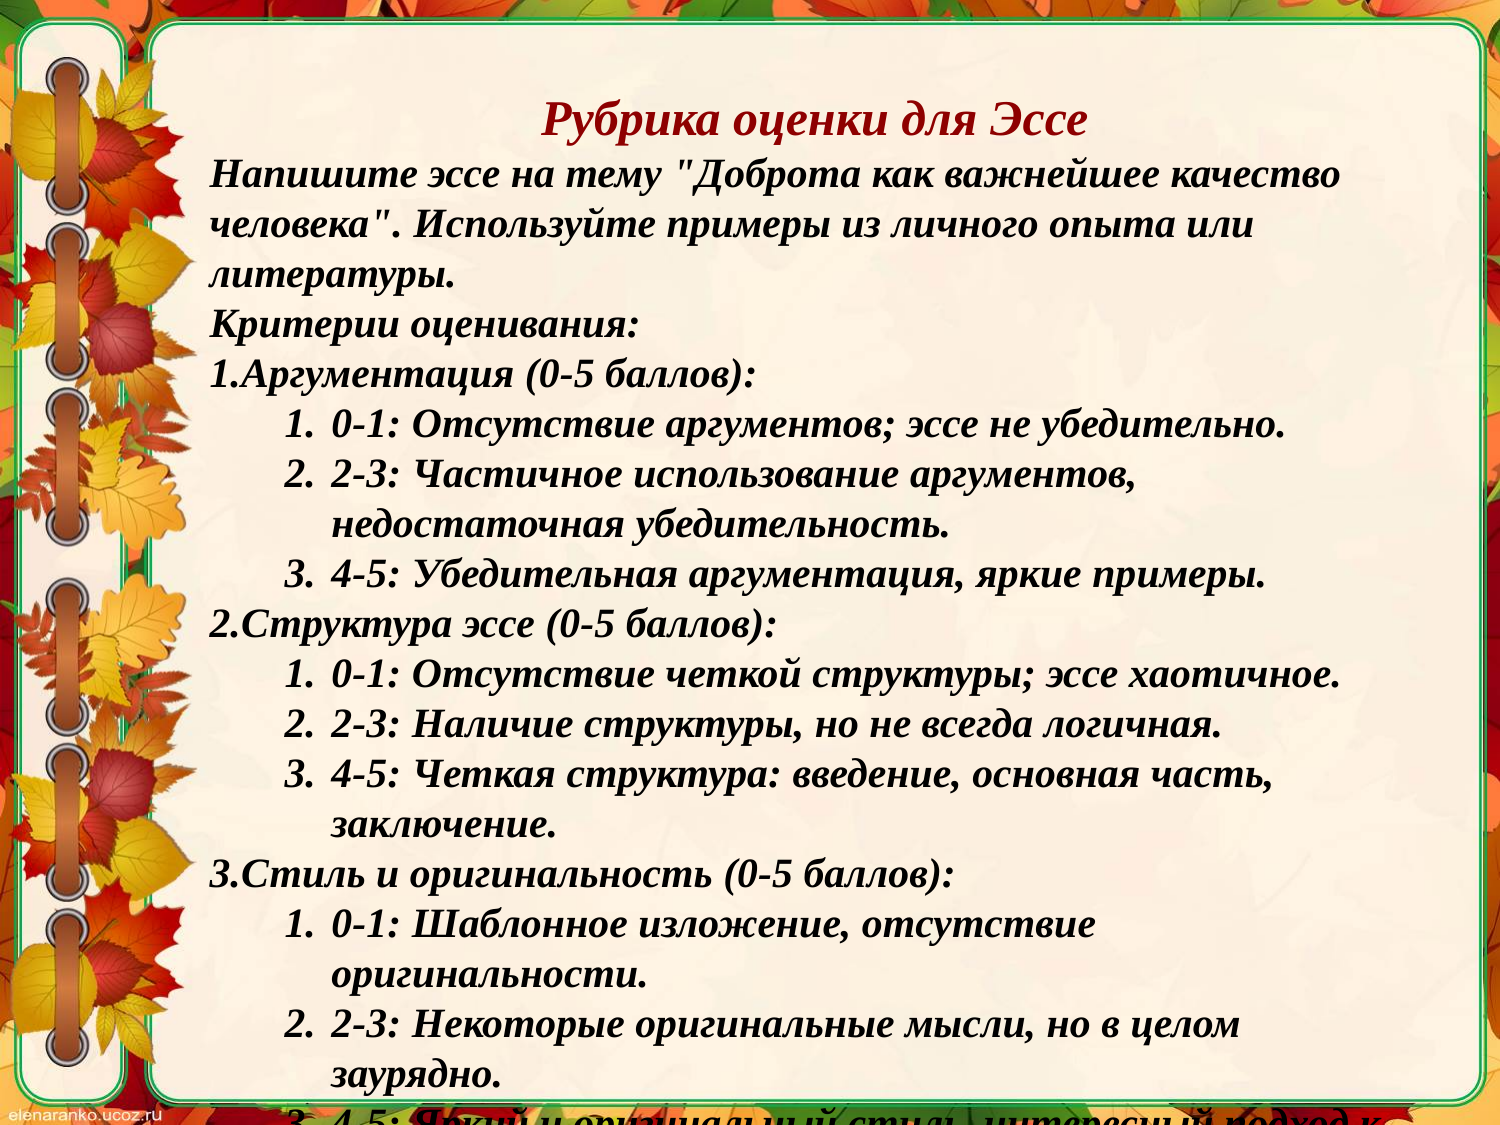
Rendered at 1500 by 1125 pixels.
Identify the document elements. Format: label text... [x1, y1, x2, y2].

text_box Рубрика оценки для Эссе Напишите эссе на тему "Доброта как важнейшее качество человека". Используйте примеры из личного опыта или литературы. Критерии оценивания: Аргументация (0-5 баллов): 0-1: Отсутствие аргументов; эссе не убедительно. 2-3: Частичное использование аргументов, недостаточная убедительность. 4-5: Убедительная аргументация, яркие примеры. Структура эссе (0-5 баллов): 0-1: Отсутствие четкой структуры; эссе хаотичное. 2-3: Наличие структуры, но не всегда логичная. 4-5: Четкая структура: введение, основная часть, заключение. Стиль и оригинальность (0-5 баллов): 0-1: Шаблонное изложение, отсутствие оригинальности. 2-3: Некоторые оригинальные мысли, но в целом заурядно. 4-5: Яркий и оригинальный стиль, интересный подход к теме. [194, 78, 1435, 1125]
picture [0, 0, 1500, 1125]
